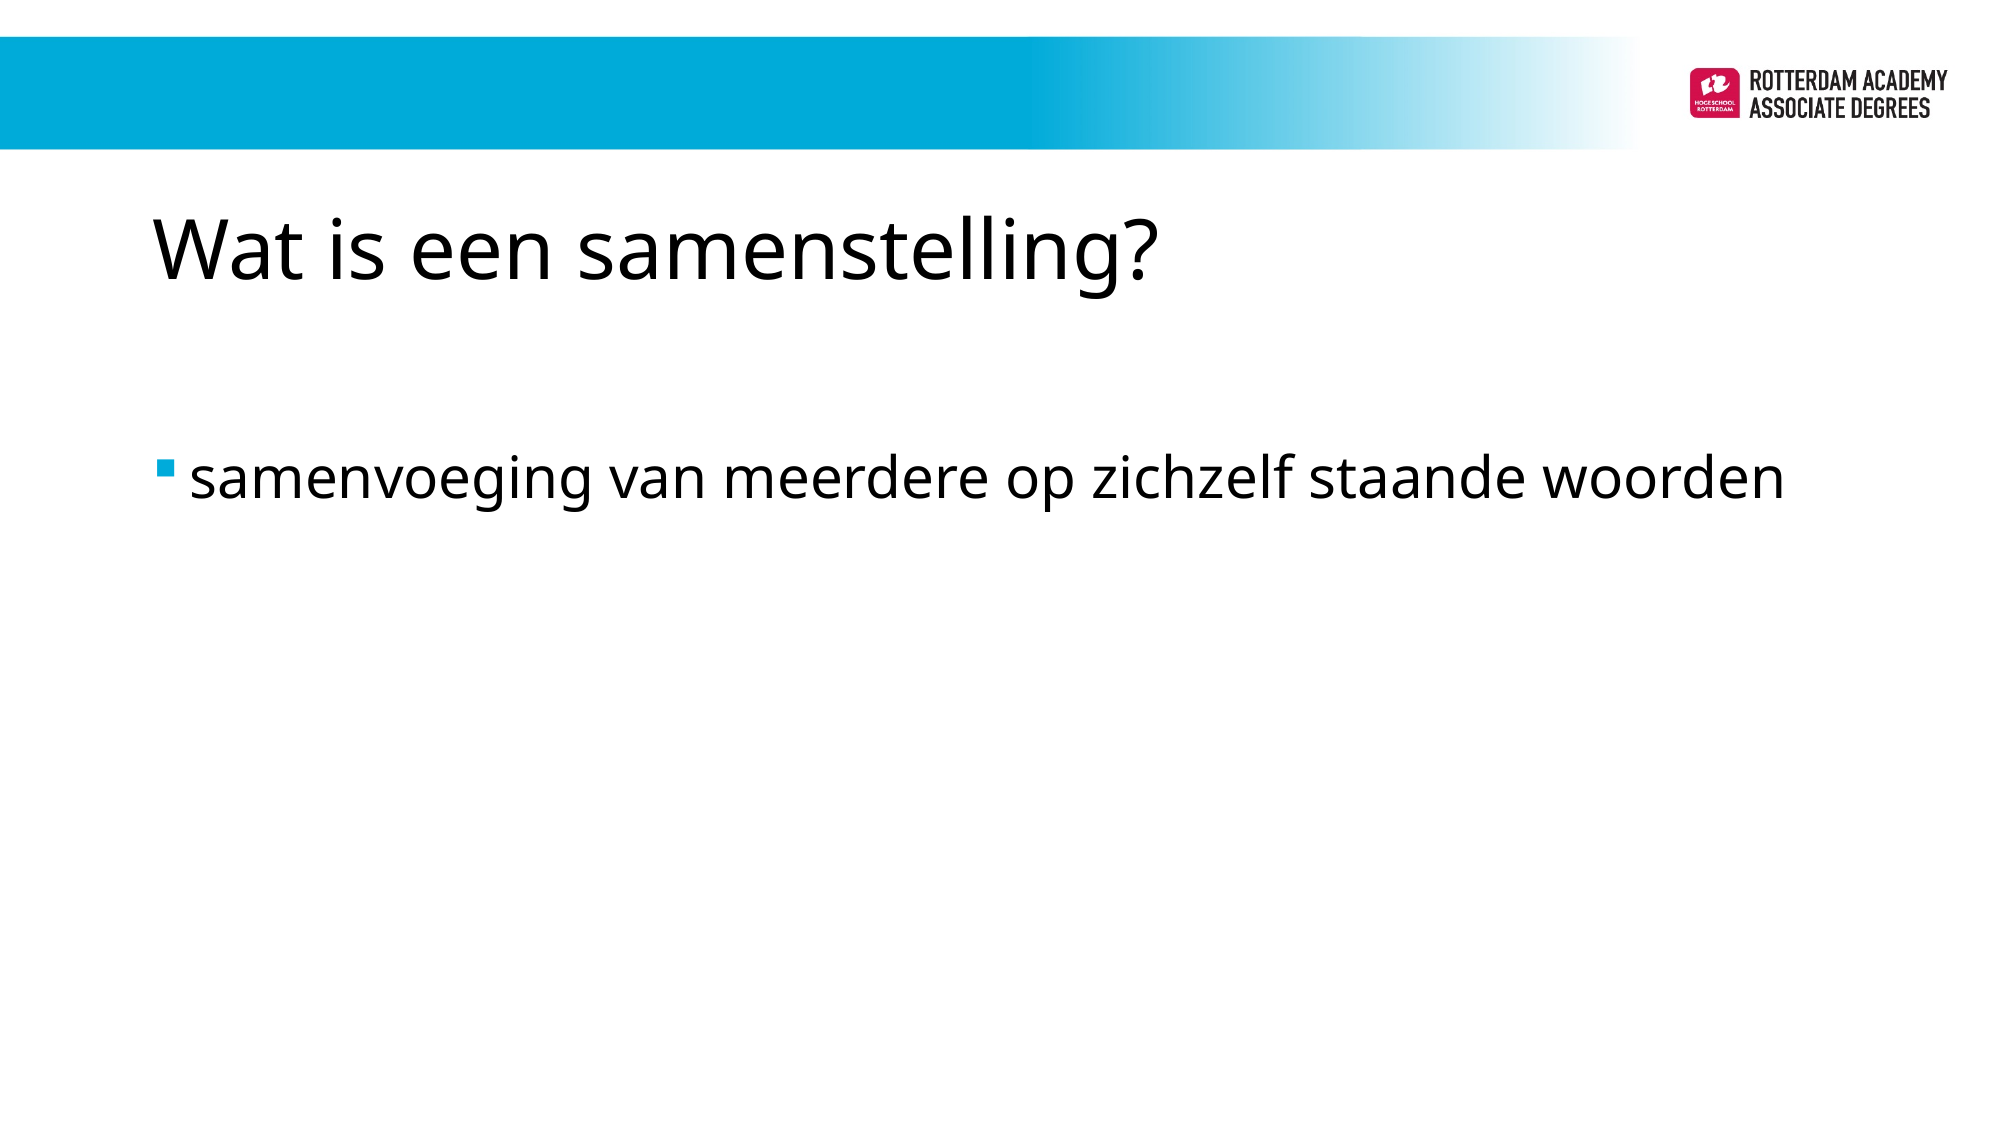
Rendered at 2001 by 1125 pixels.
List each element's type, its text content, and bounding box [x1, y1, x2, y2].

list samenvoeging van meerdere op zichzelf staande woorden [137, 440, 1863, 985]
picture [0, 0, 2000, 184]
title Wat is een samenstelling? [137, 175, 1863, 329]
